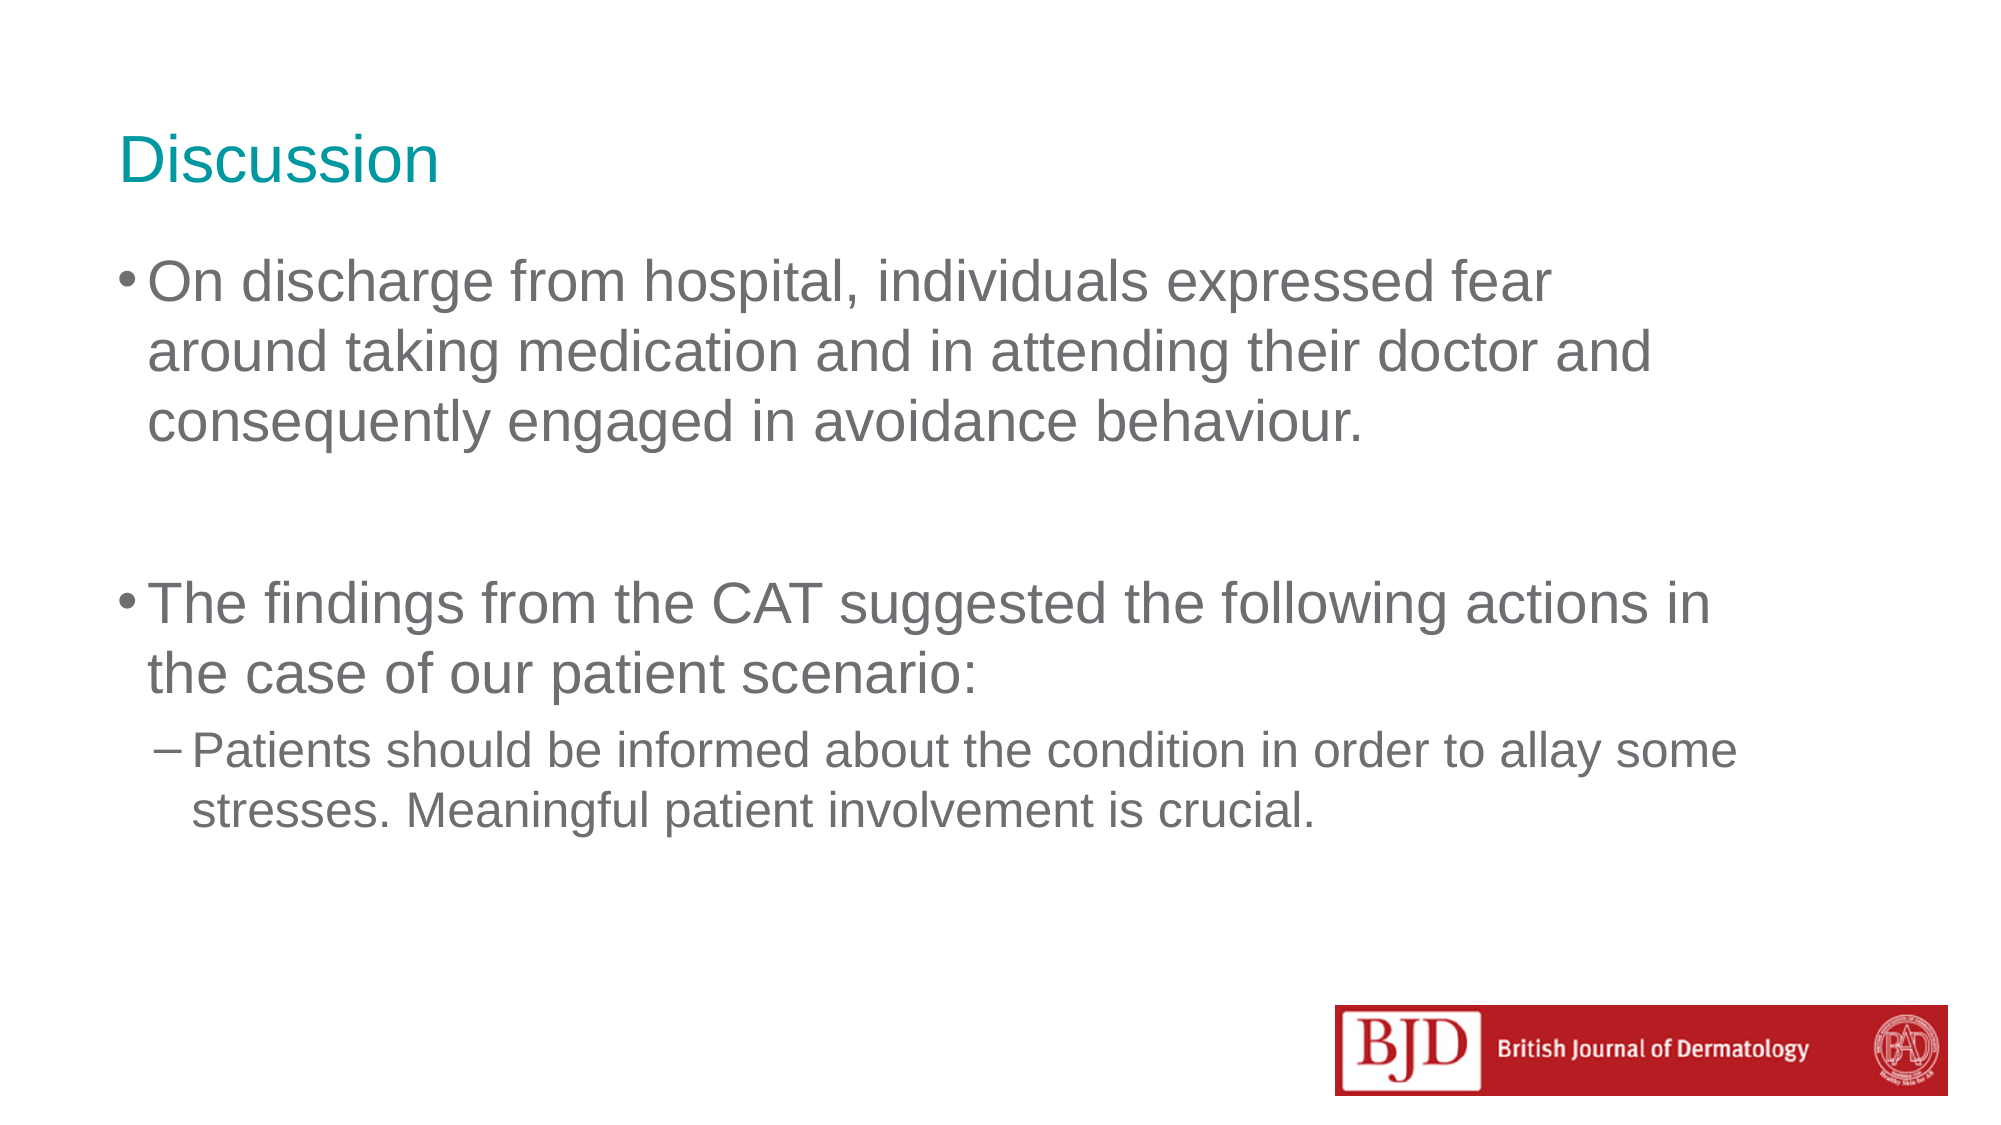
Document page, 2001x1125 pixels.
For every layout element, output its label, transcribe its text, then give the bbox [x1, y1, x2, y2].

title Discussion [118, 113, 1885, 197]
picture [1335, 1005, 1948, 1096]
list On discharge from hospital, individuals expressed fear around taking medication and in attending their doctor and consequently engaged in avoidance behaviour. The findings from the CAT suggested the following actions in the case of our patient scenario: Patients should be informed about the condition in order to allay some stresses. Meaningful patient involvement is crucial. [117, 243, 1745, 981]
